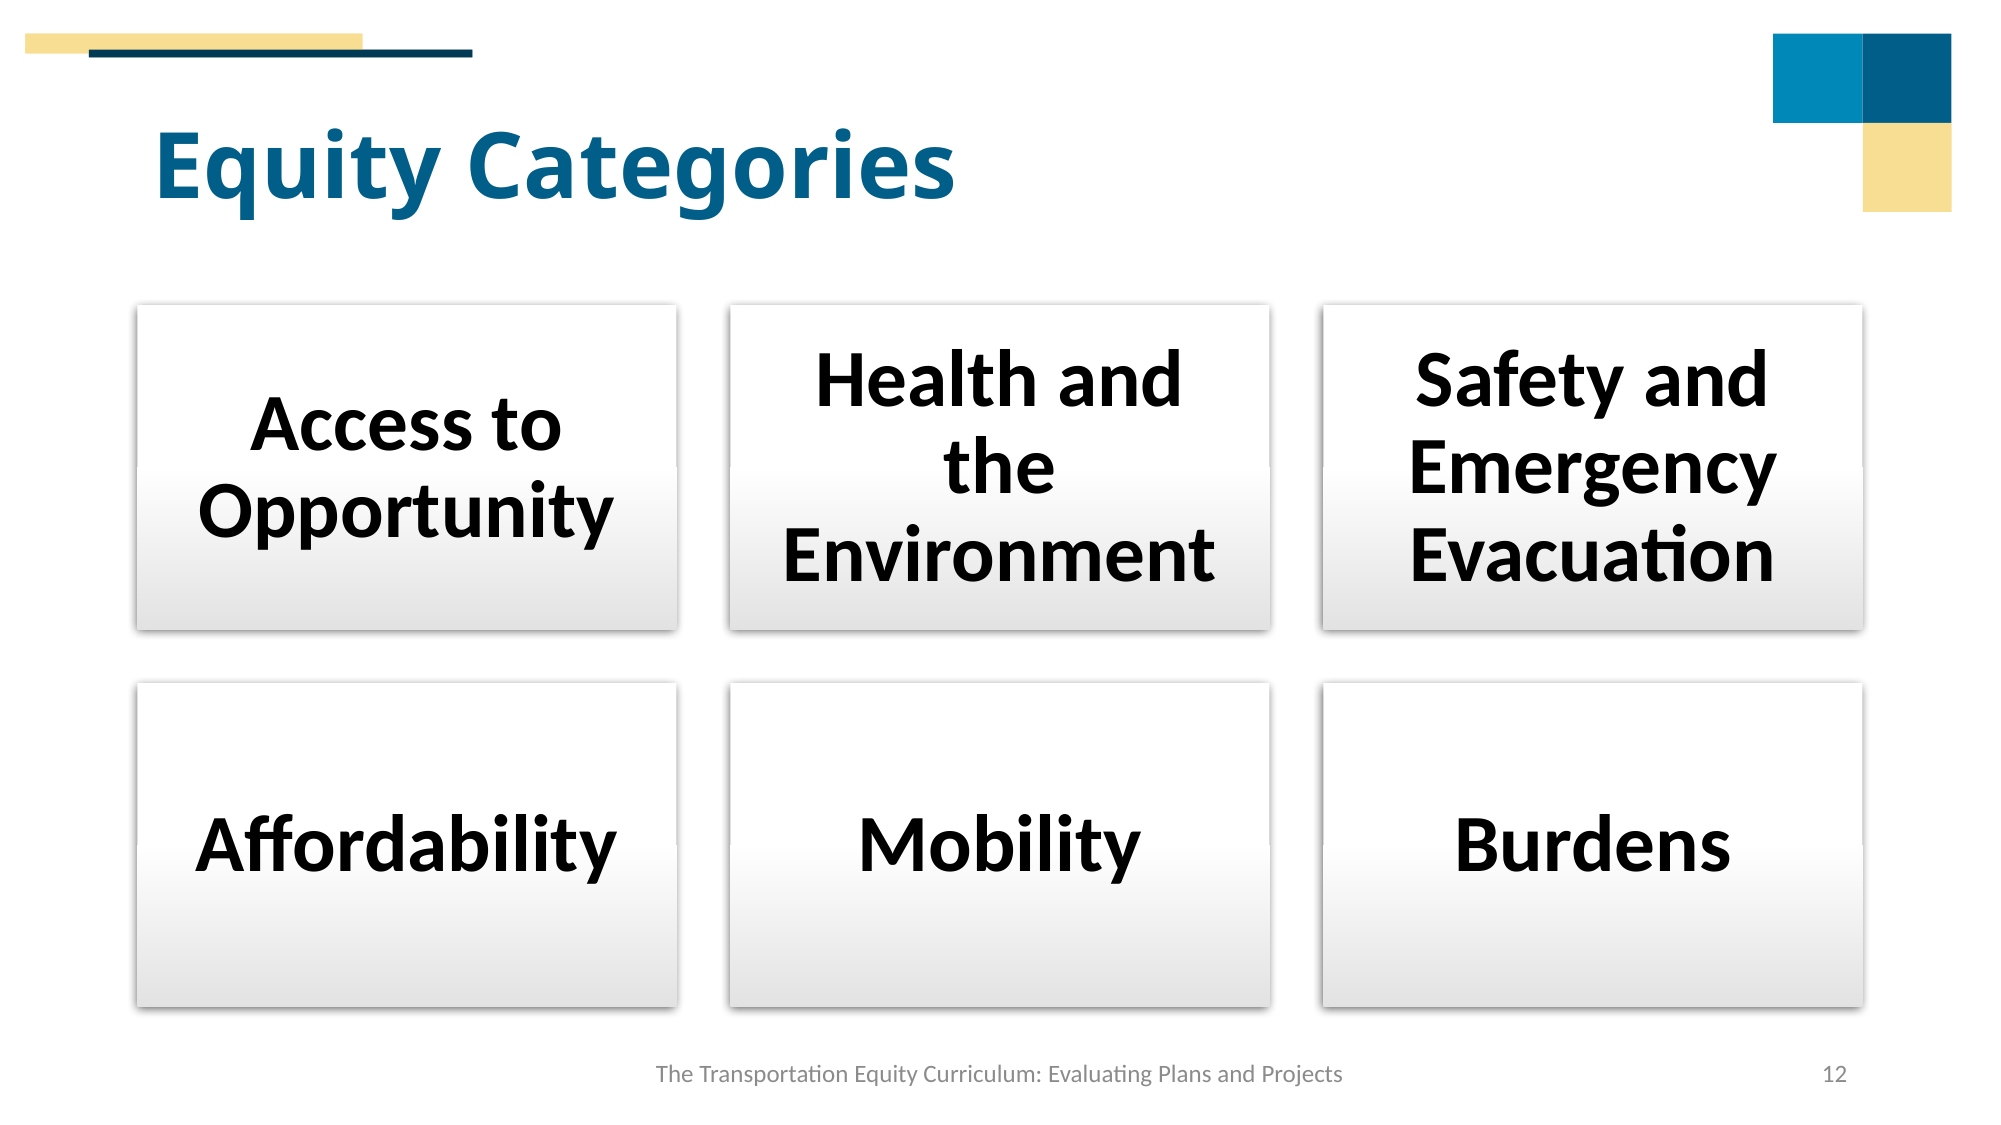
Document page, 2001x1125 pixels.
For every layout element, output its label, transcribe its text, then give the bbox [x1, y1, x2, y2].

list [137, 299, 1863, 1014]
slide_number 12 [1412, 1042, 1863, 1103]
title Equity Categories [137, 59, 1863, 278]
footer The Transportation Equity Curriculum: Evaluating Plans and Projects [638, 1042, 1362, 1103]
